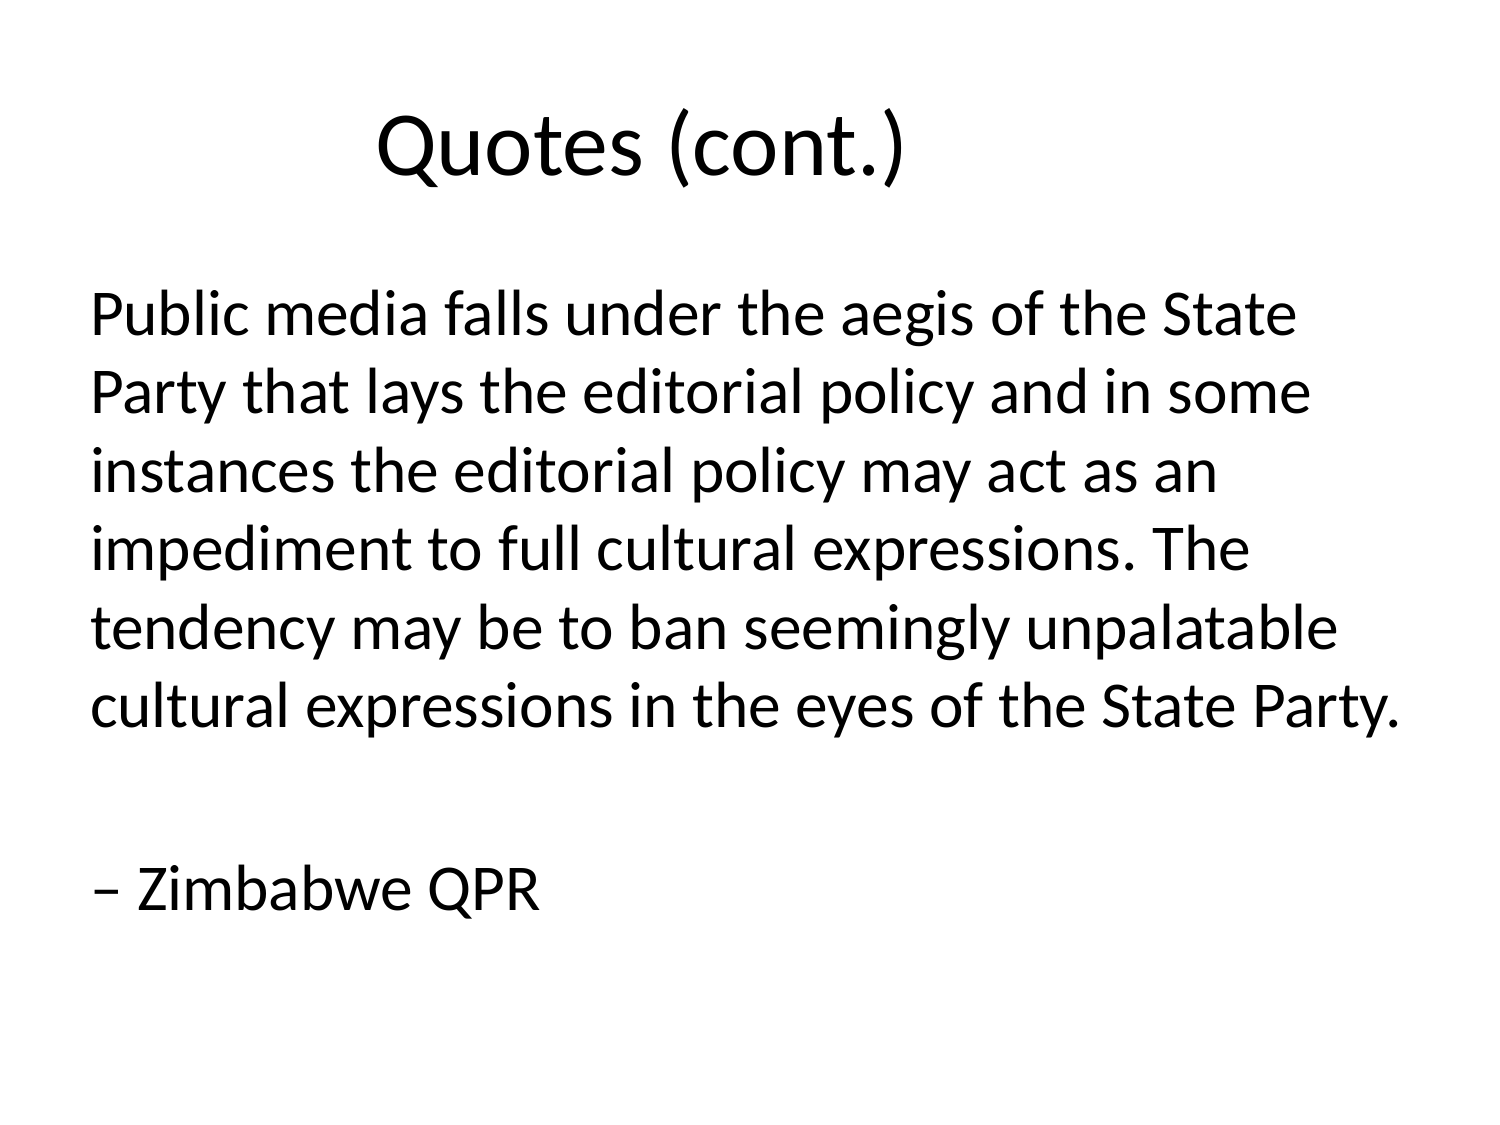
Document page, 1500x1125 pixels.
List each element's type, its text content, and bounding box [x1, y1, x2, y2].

title Quotes (cont.) [75, 45, 1425, 233]
list Public media falls under the aegis of the State Party that lays the editorial policy and in some instances the editorial policy may act as an impediment to full cultural expressions. The tendency may be to ban seemingly unpalatable cultural expressions in the eyes of the State Party. – Zimbabwe QPR [75, 262, 1425, 1005]
